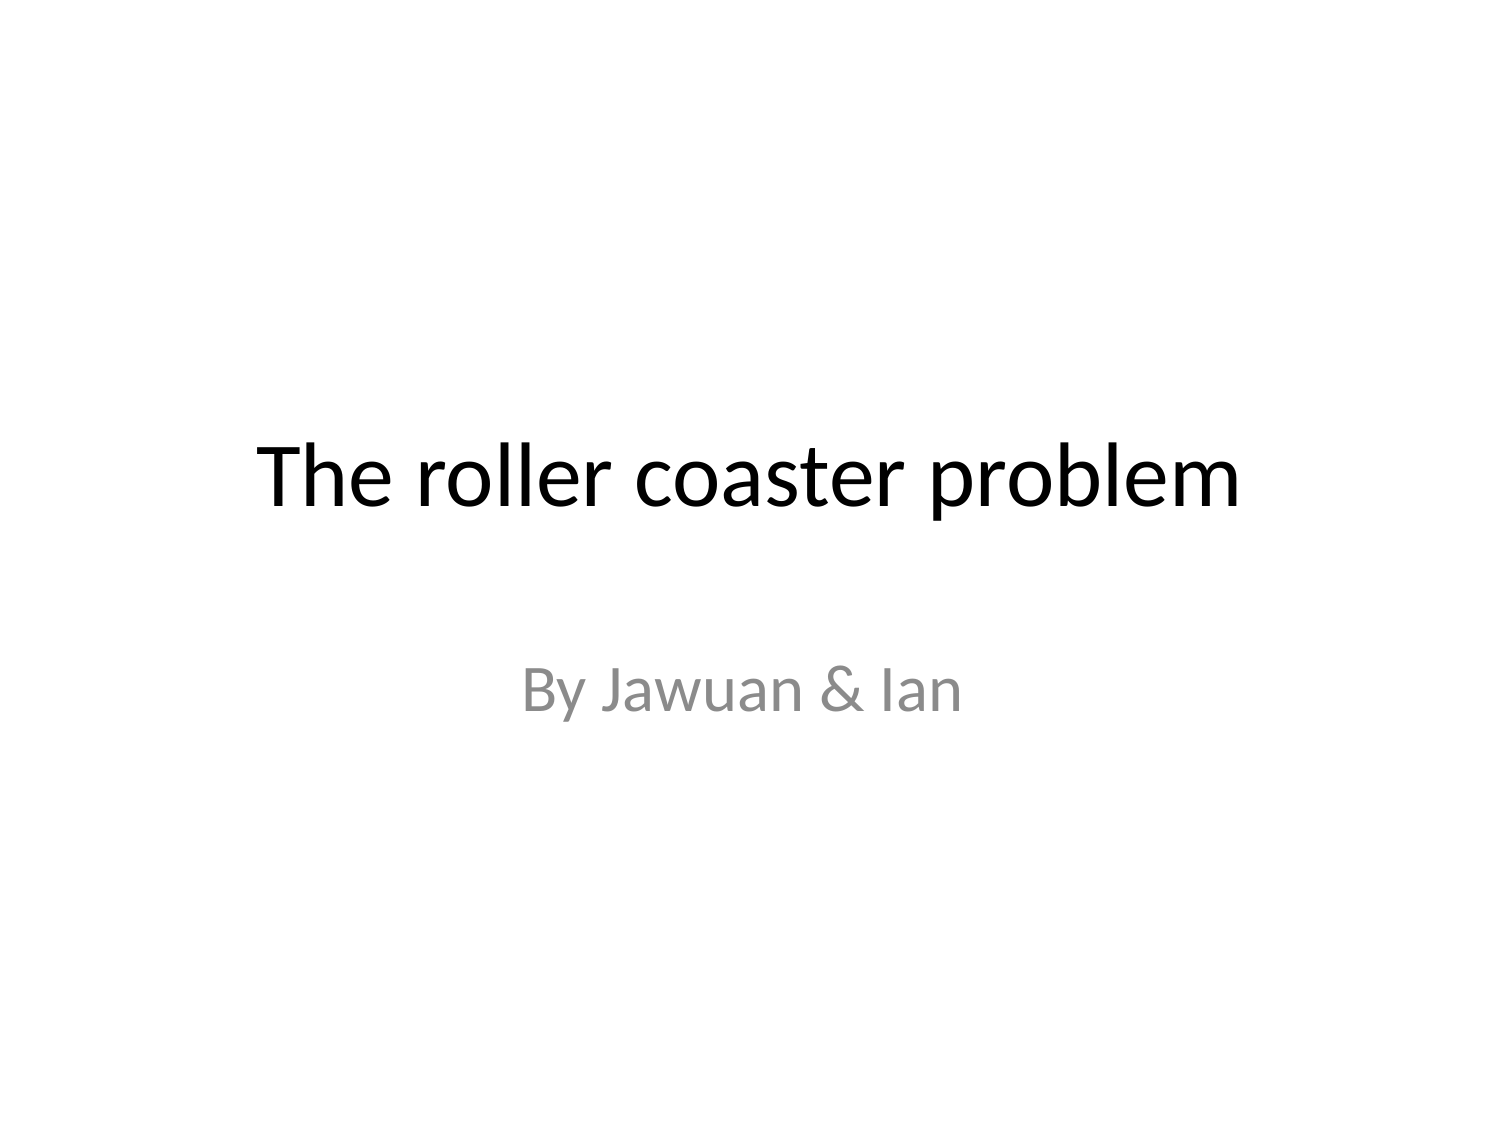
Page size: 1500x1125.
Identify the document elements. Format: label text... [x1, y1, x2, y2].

subtitle By Jawuan & Ian [225, 637, 1275, 925]
title The roller coaster problem [112, 349, 1388, 591]
